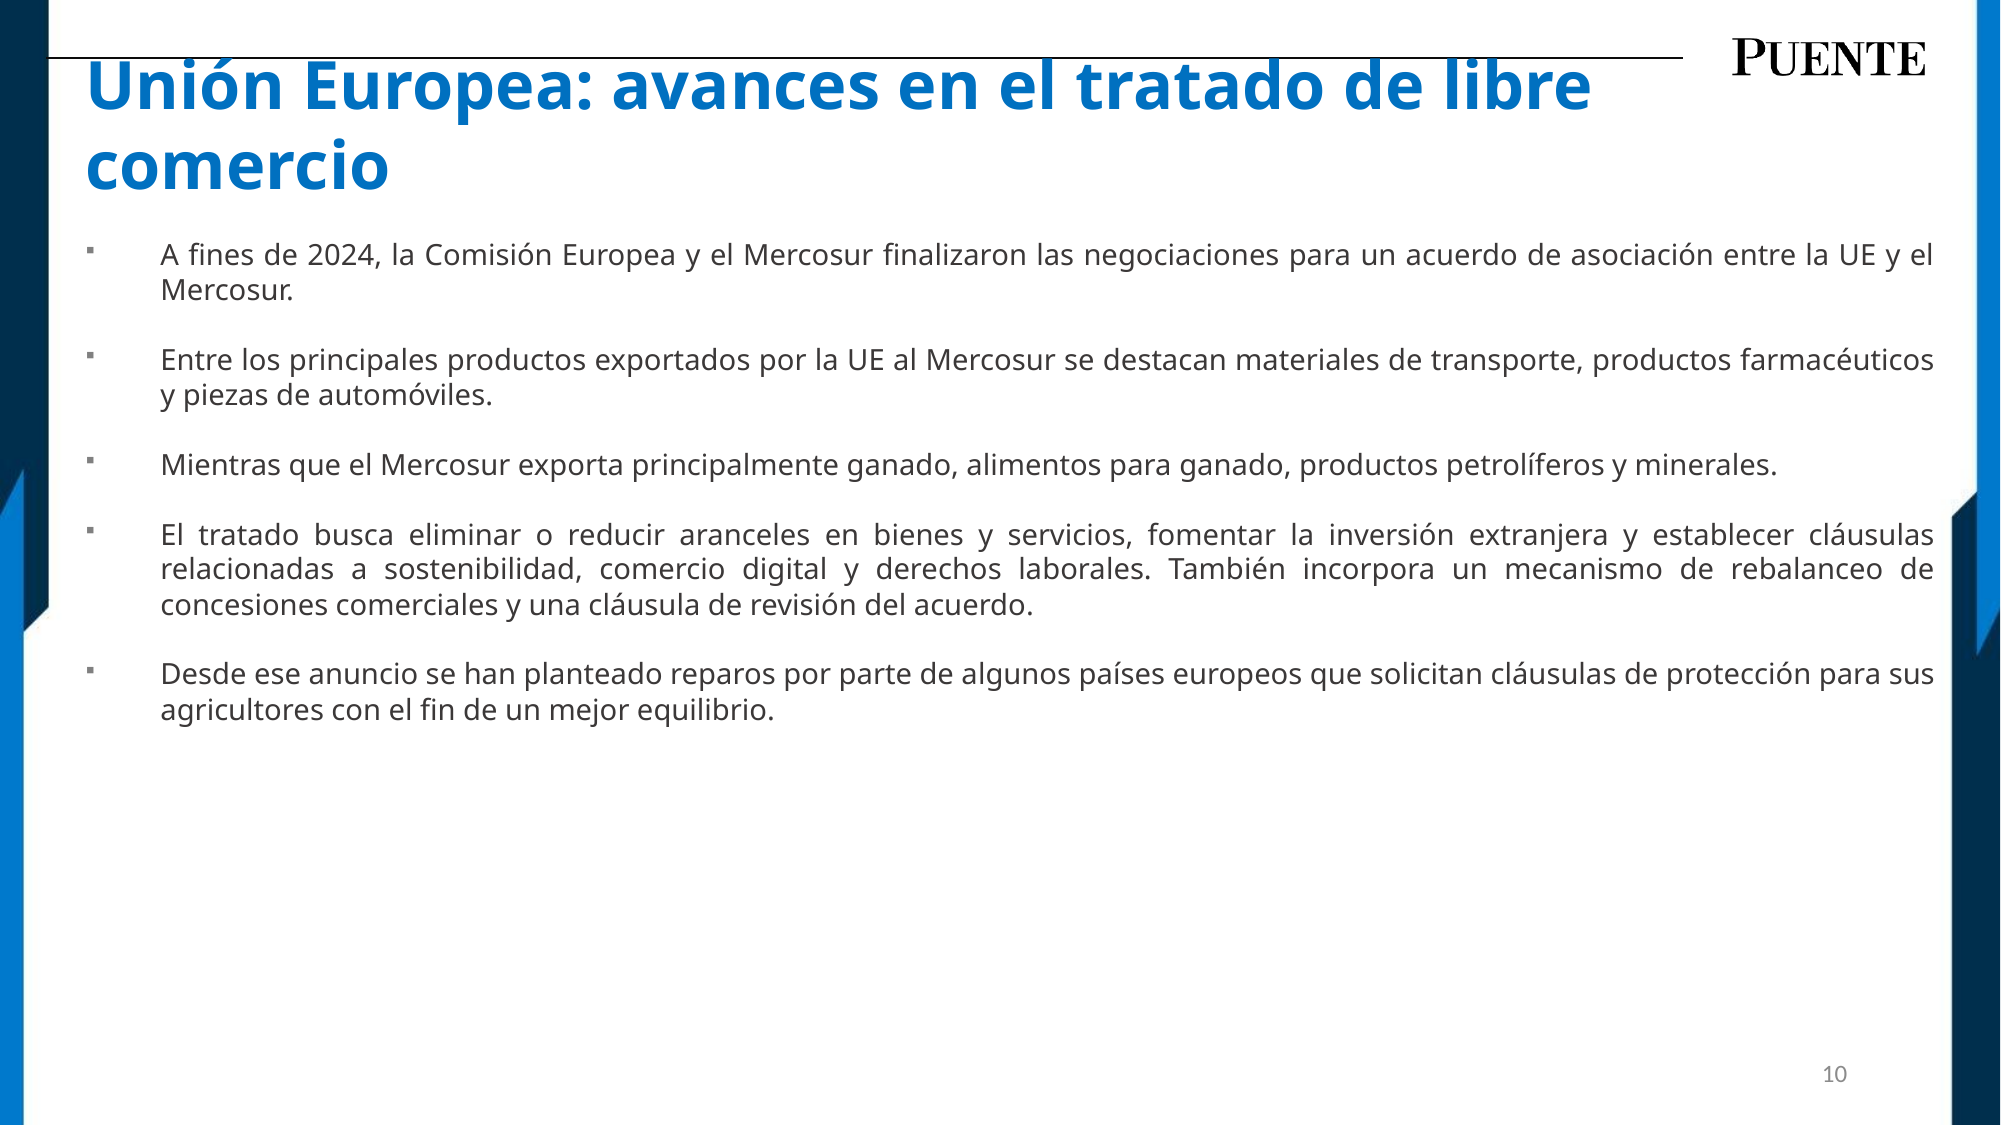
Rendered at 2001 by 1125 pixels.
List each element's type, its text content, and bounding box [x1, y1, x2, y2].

text_box A fines de 2024, la Comisión Europea y el Mercosur finalizaron las negociaciones para un acuerdo de asociación entre la UE y el Mercosur. Entre los principales productos exportados por la UE al Mercosur se destacan materiales de transporte, productos farmacéuticos y piezas de automóviles. Mientras que el Mercosur exporta principalmente ganado, alimentos para ganado, productos petrolíferos y minerales. El tratado busca eliminar o reducir aranceles en bienes y servicios, fomentar la inversión extranjera y establecer cláusulas relacionadas a sostenibilidad, comercio digital y derechos laborales. También incorpora un mecanismo de rebalanceo de concesiones comerciales y una cláusula de revisión del acuerdo. Desde ese anuncio se han planteado reparos por parte de algunos países europeos que solicitan cláusulas de protección para sus agricultores con el fin de un mejor equilibrio. [83, 234, 1937, 761]
picture [0, 0, 2001, 1125]
slide_number 10 [1412, 1042, 1863, 1103]
text_box Unión Europea: avances en el tratado de libre comercio [83, 41, 1900, 203]
